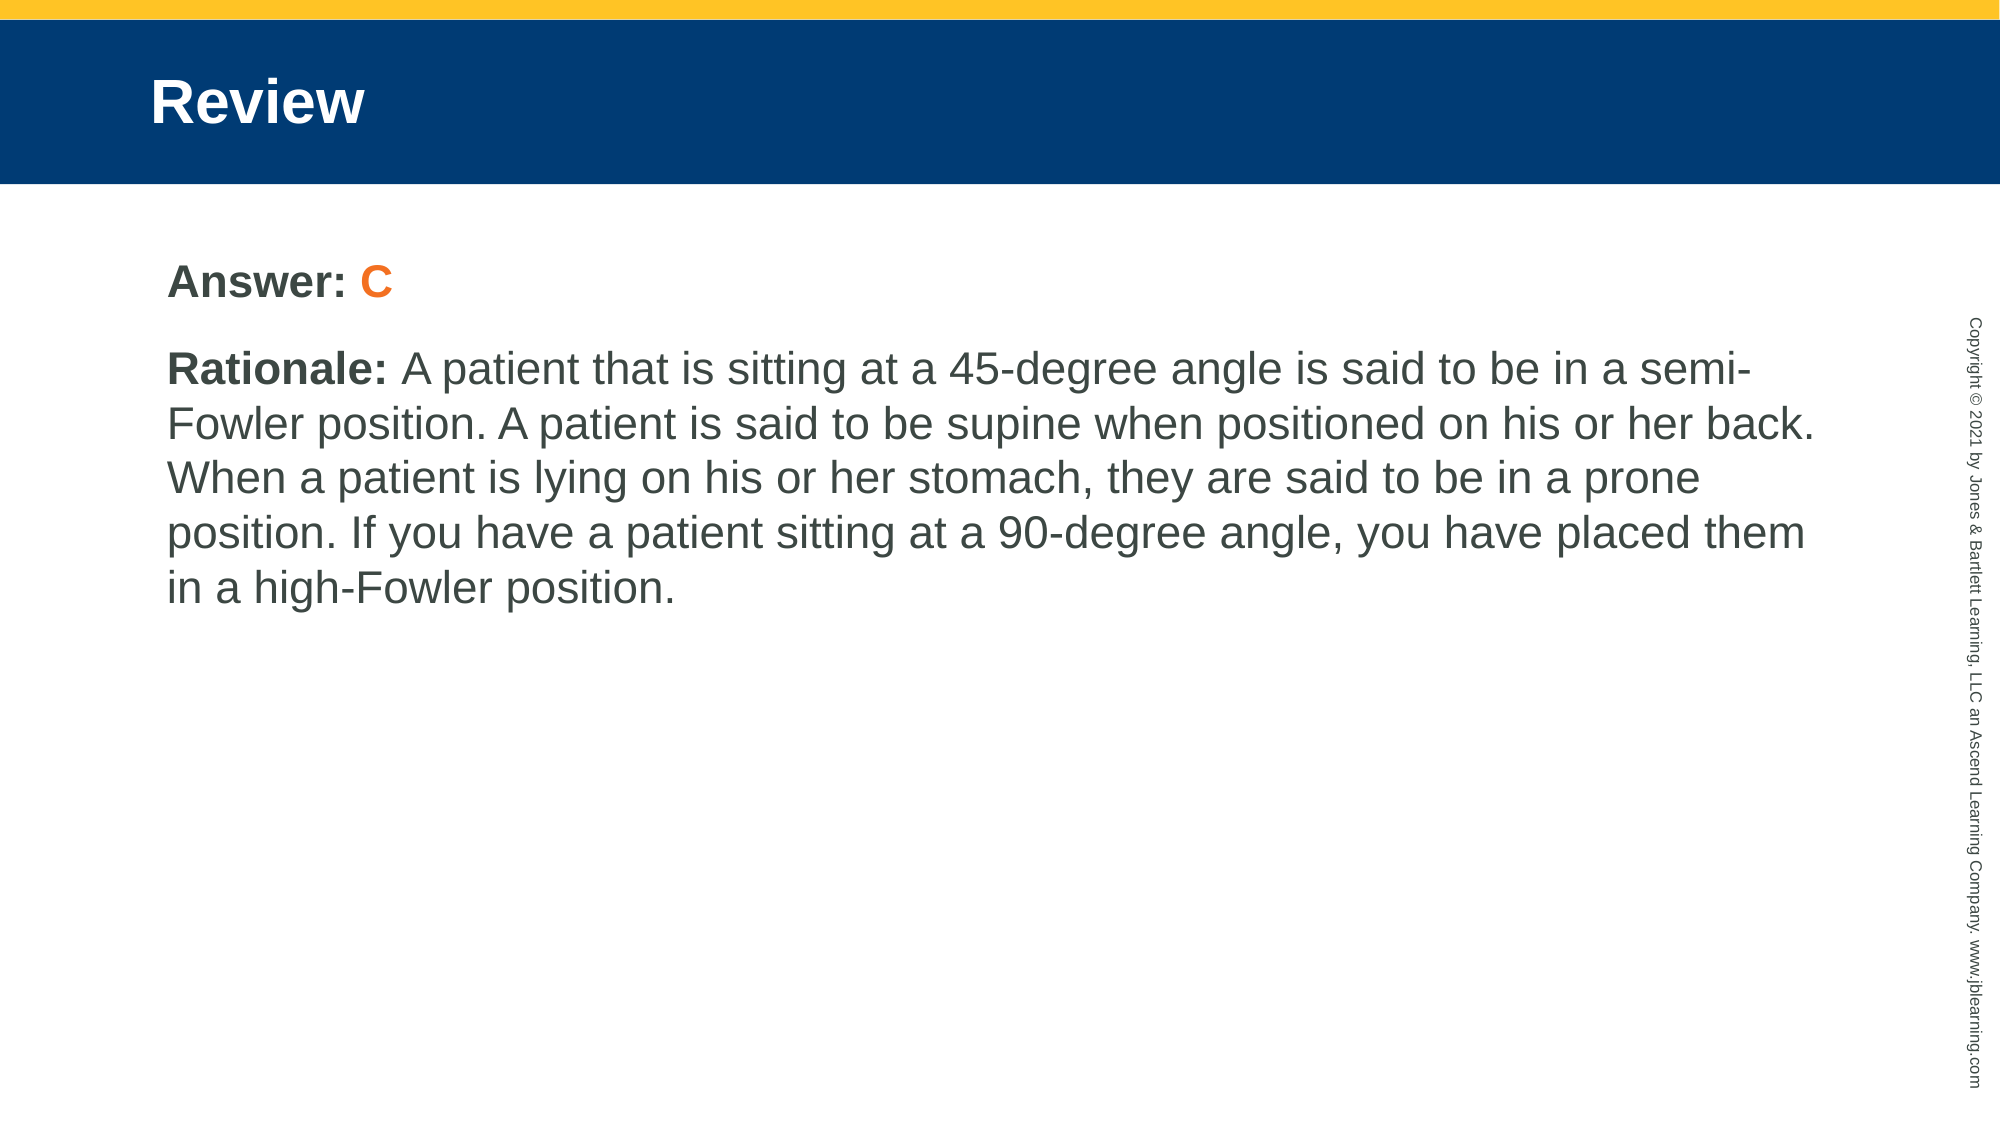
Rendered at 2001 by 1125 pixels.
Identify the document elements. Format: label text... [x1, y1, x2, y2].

title Review [0, 19, 2000, 185]
list Answer: C Rationale: A patient that is sitting at a 45-degree angle is said to be in a semi-Fowler position. A patient is said to be supine when positioned on his or her back. When a patient is lying on his or her stomach, they are said to be in a prone position. If you have a patient sitting at a 90-degree angle, you have placed them in a high-Fowler position. [151, 244, 1840, 1016]
